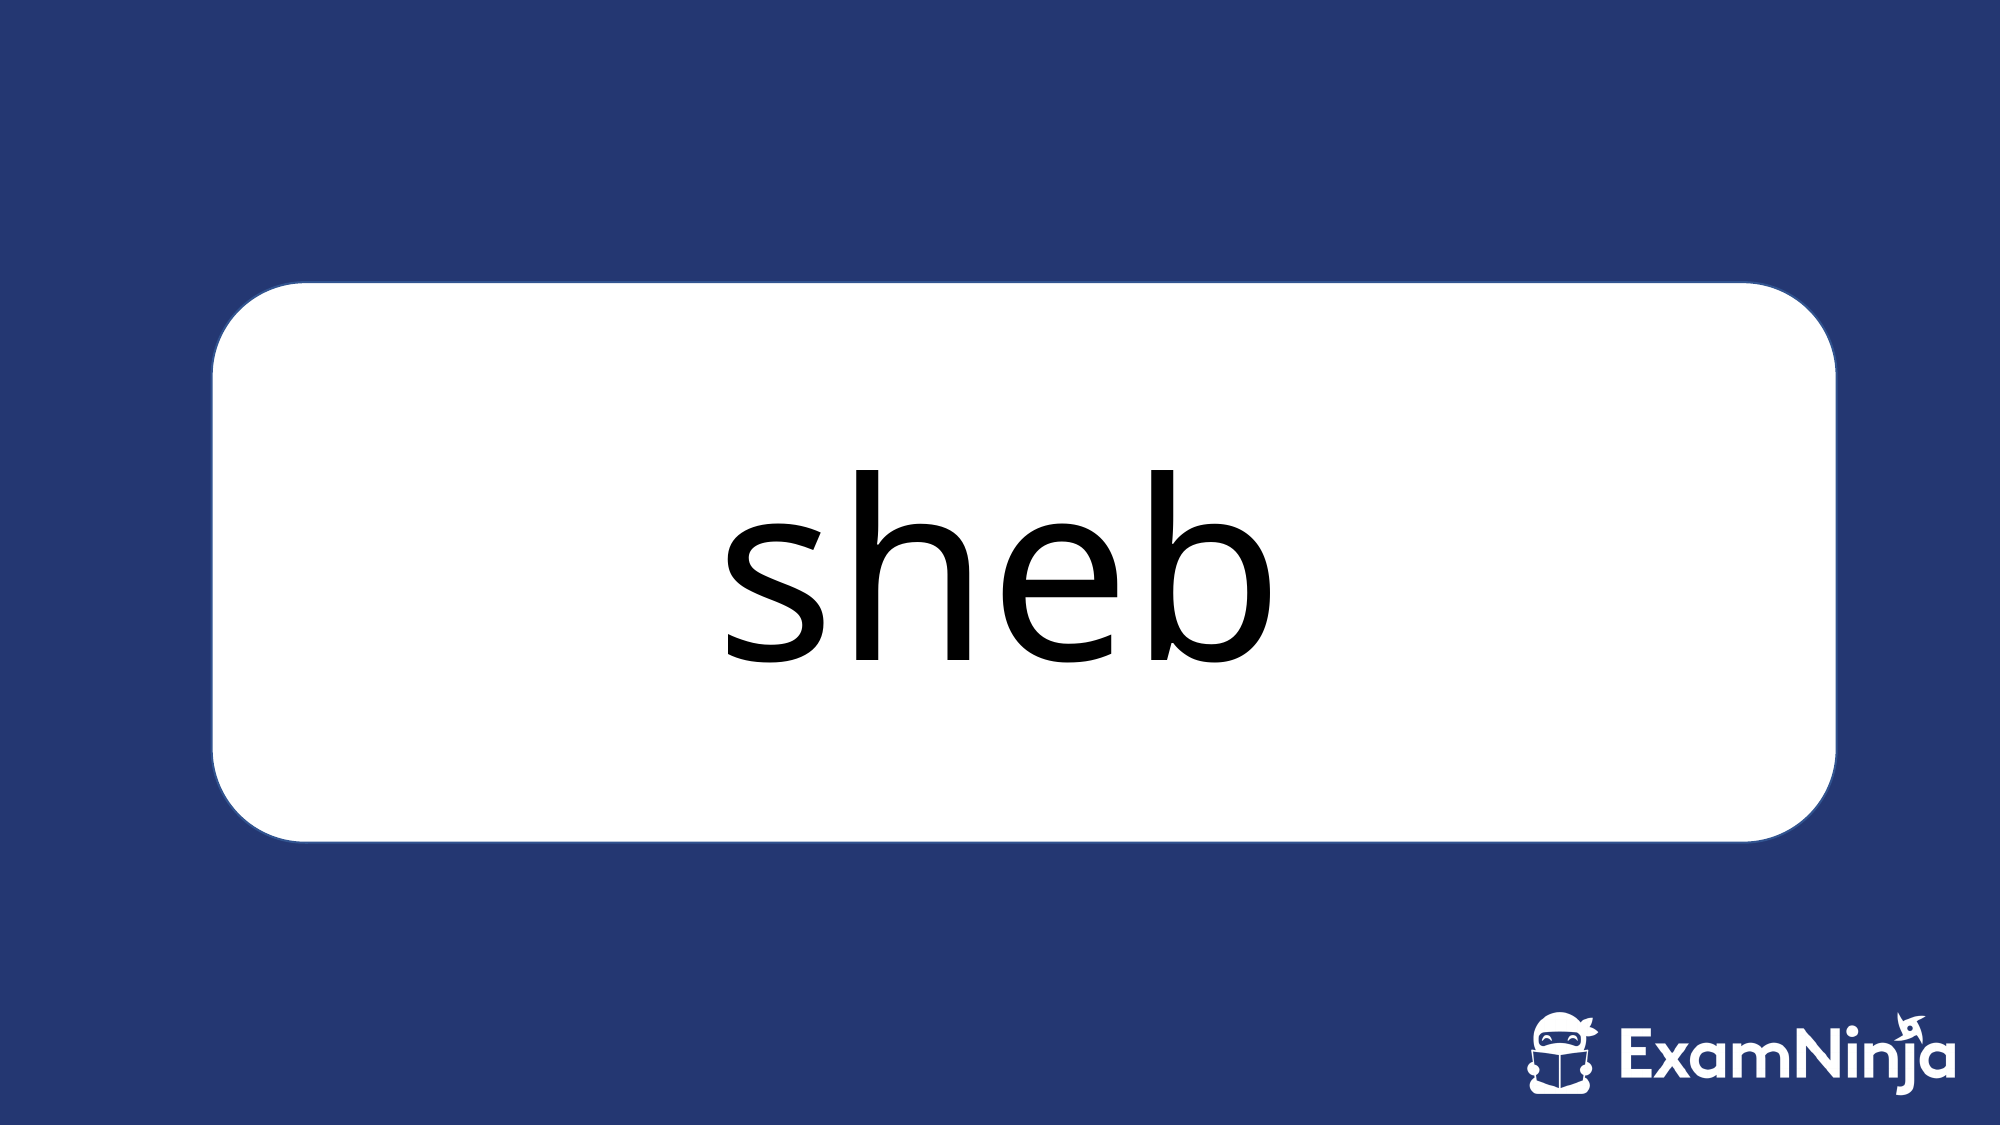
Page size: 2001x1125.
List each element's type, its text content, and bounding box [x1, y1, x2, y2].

text_box [210, 719, 1838, 844]
text_box sheb [143, 403, 1857, 719]
text_box [210, 281, 1838, 403]
picture [1501, 1003, 1979, 1102]
